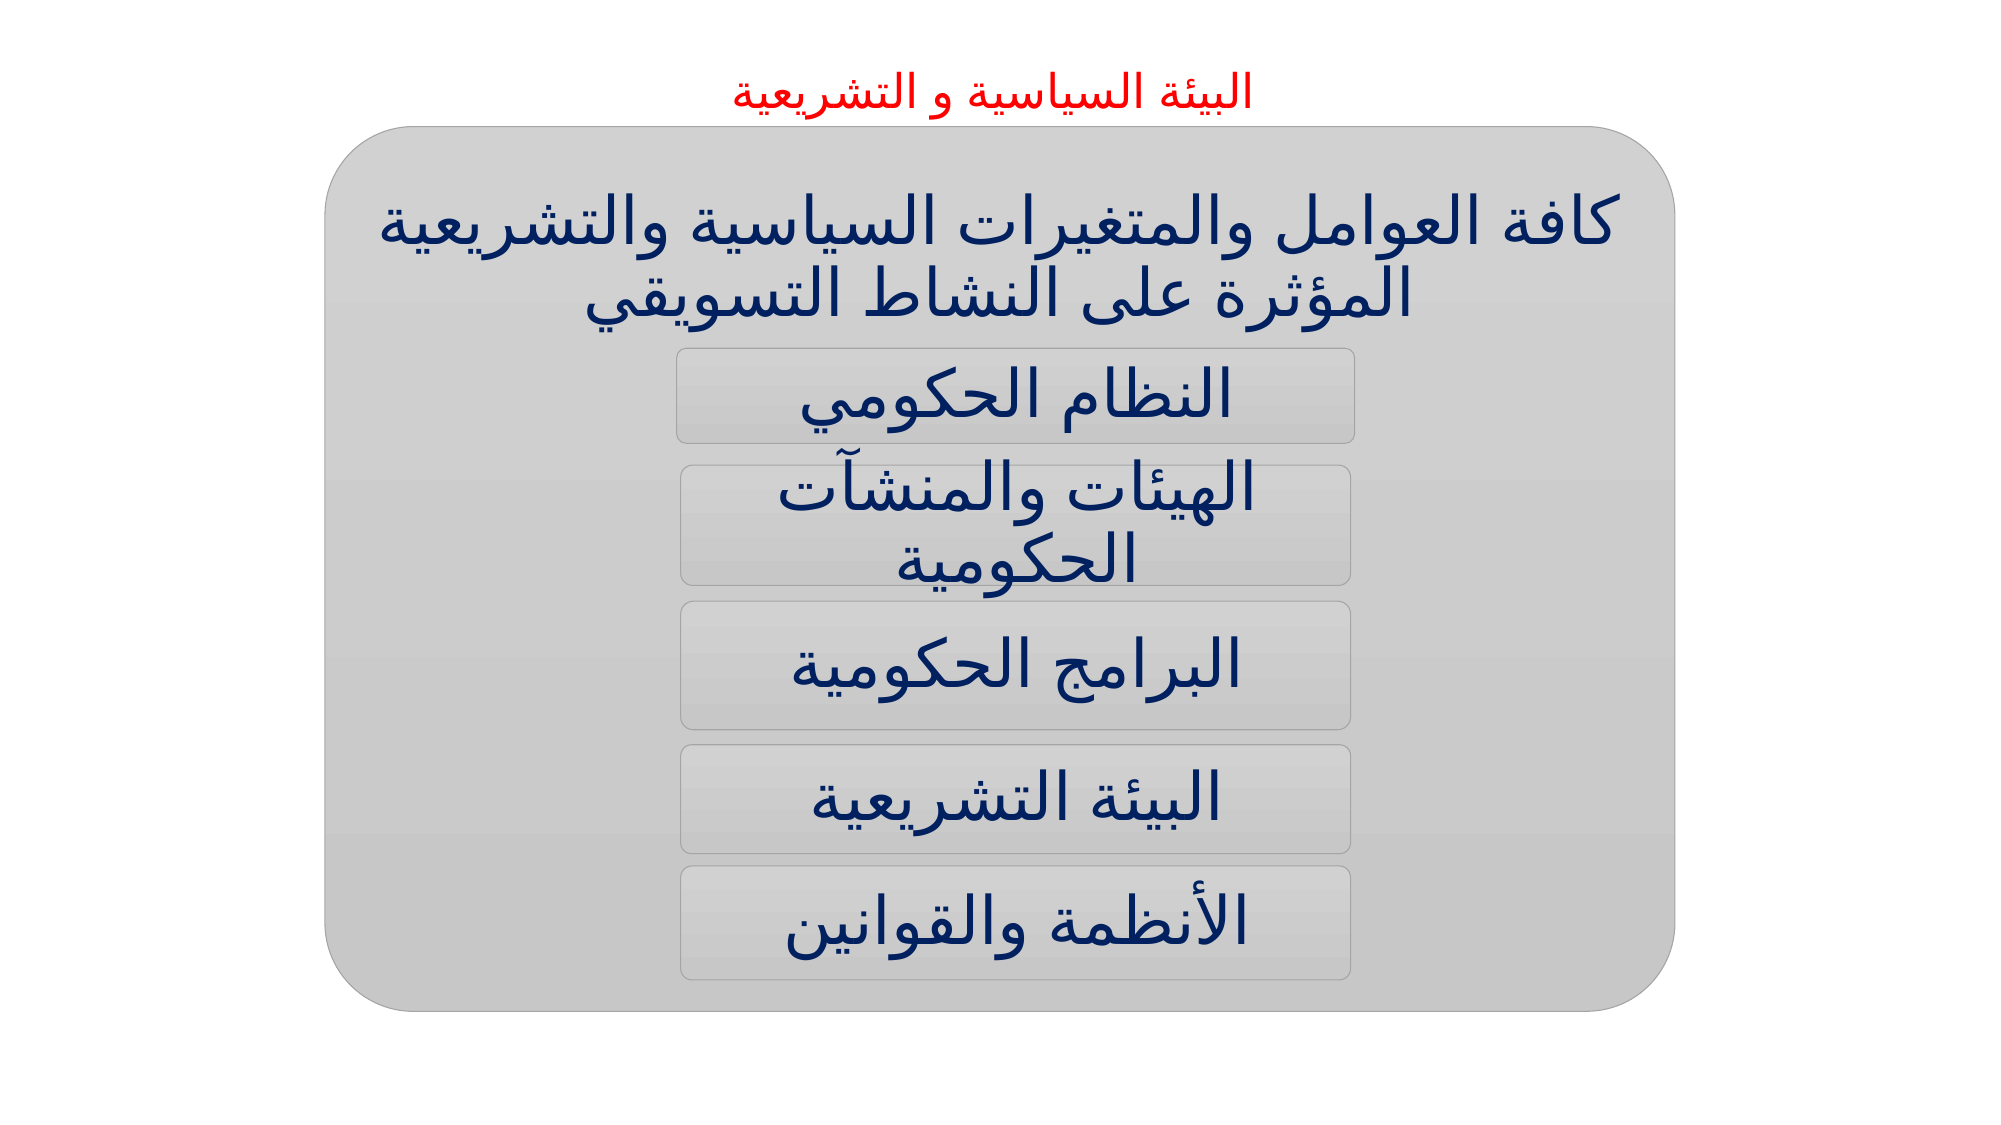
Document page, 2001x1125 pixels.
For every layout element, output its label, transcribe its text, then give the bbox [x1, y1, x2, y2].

title البيئة السياسية و التشريعية [137, 59, 1863, 127]
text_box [324, 126, 1675, 1012]
